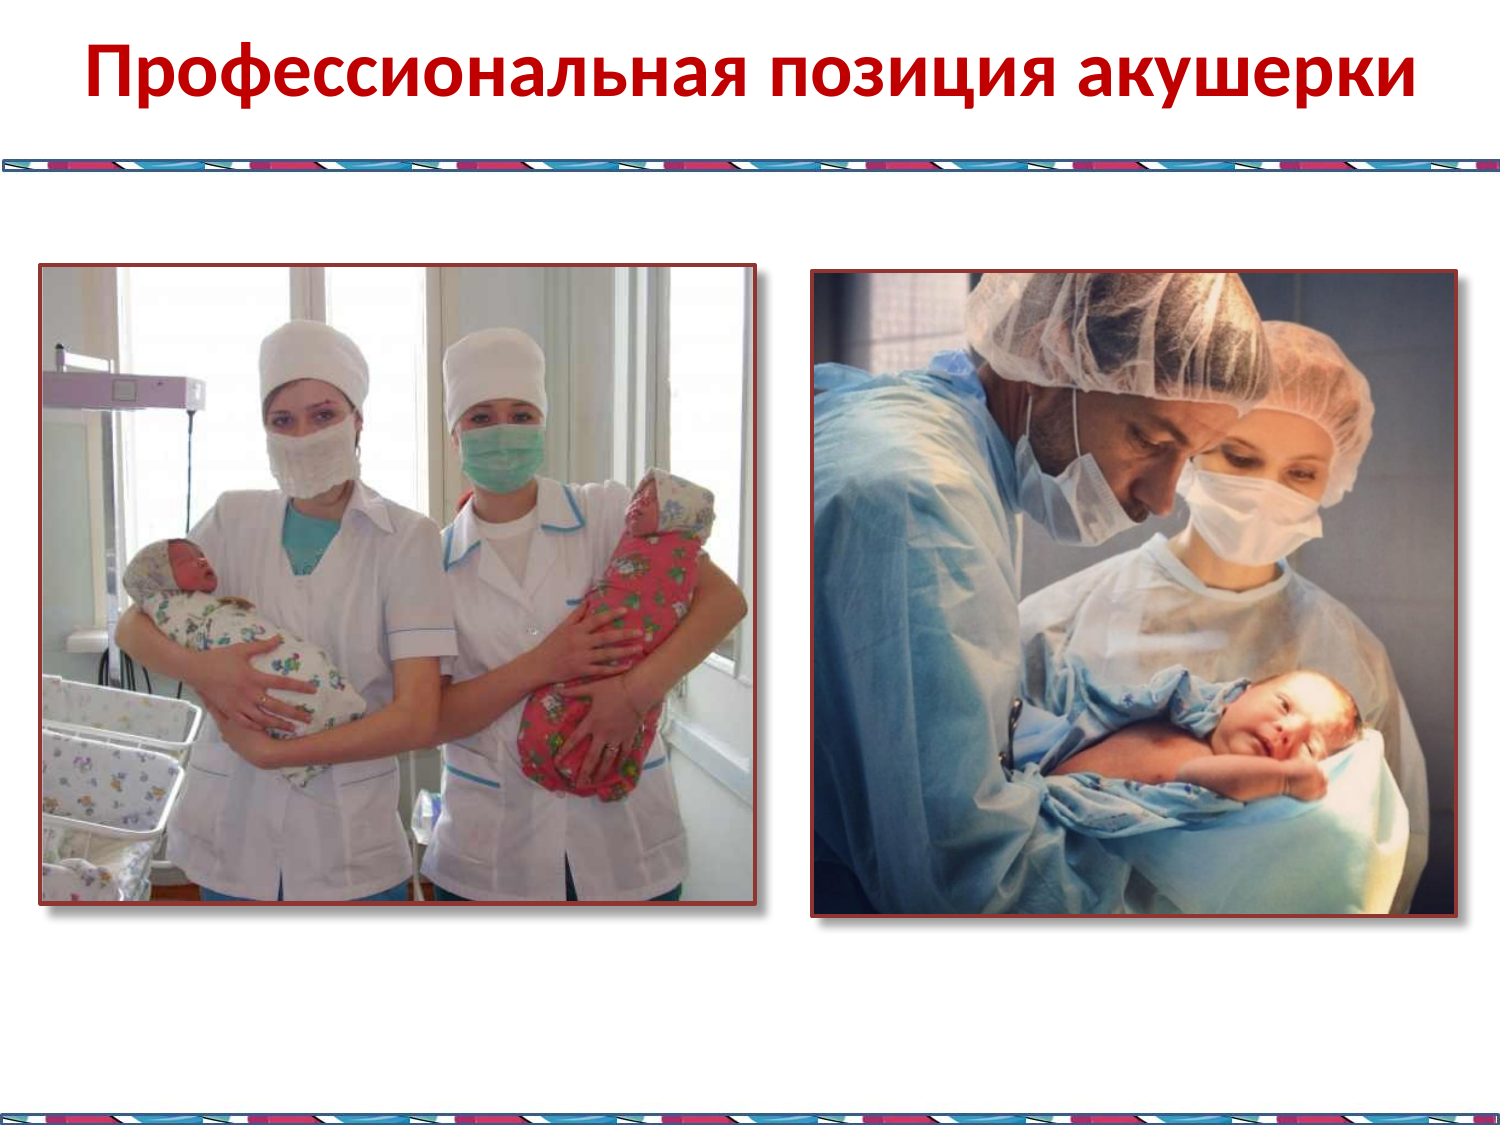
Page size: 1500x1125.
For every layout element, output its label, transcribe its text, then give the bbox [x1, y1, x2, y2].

picture [0, 0, 1500, 1125]
text_box Профессиональная позиция акушерки [3, 27, 1500, 119]
